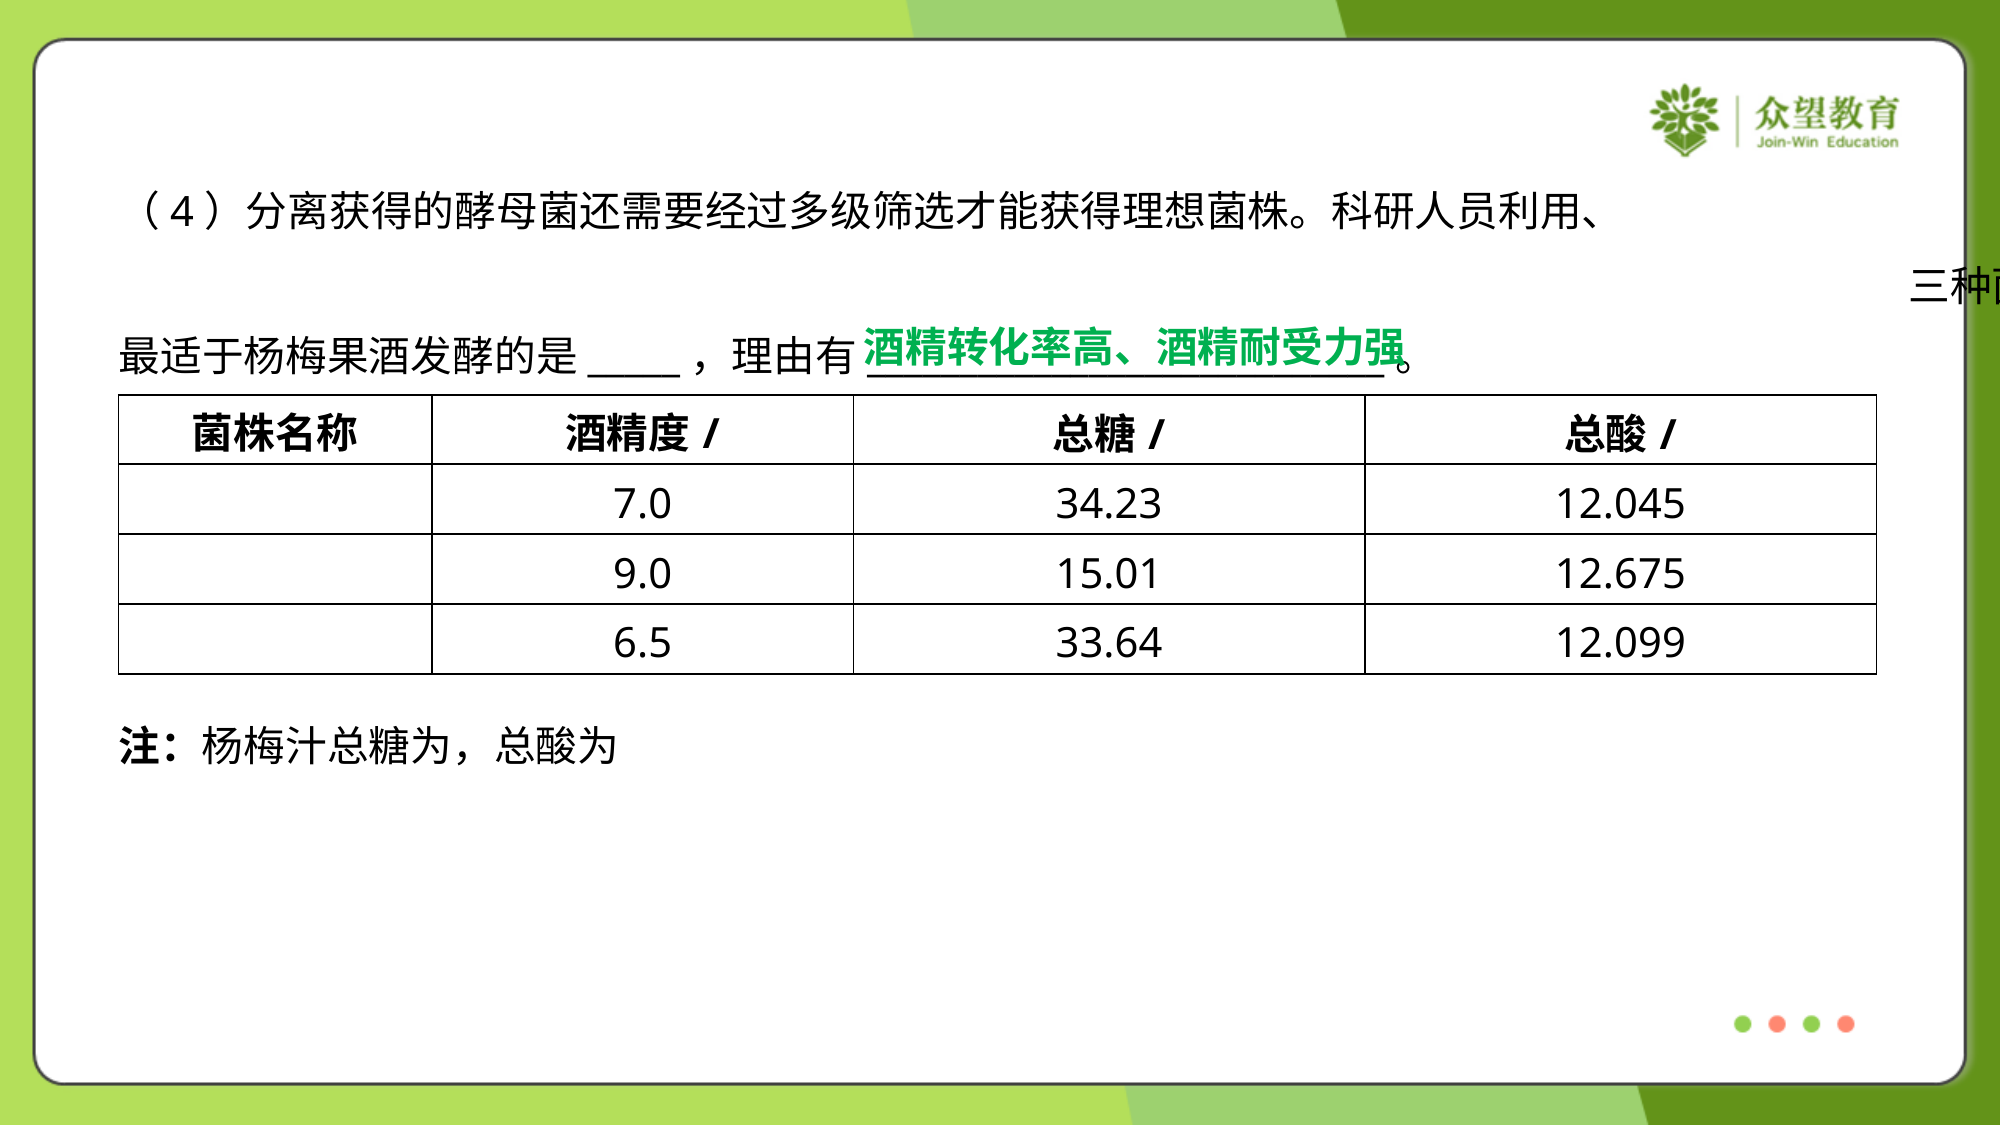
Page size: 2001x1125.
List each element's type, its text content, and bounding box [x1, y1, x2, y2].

text_box 酒精转化率高、酒精耐受力强 [849, 299, 1421, 364]
picture [0, 0, 2000, 1125]
